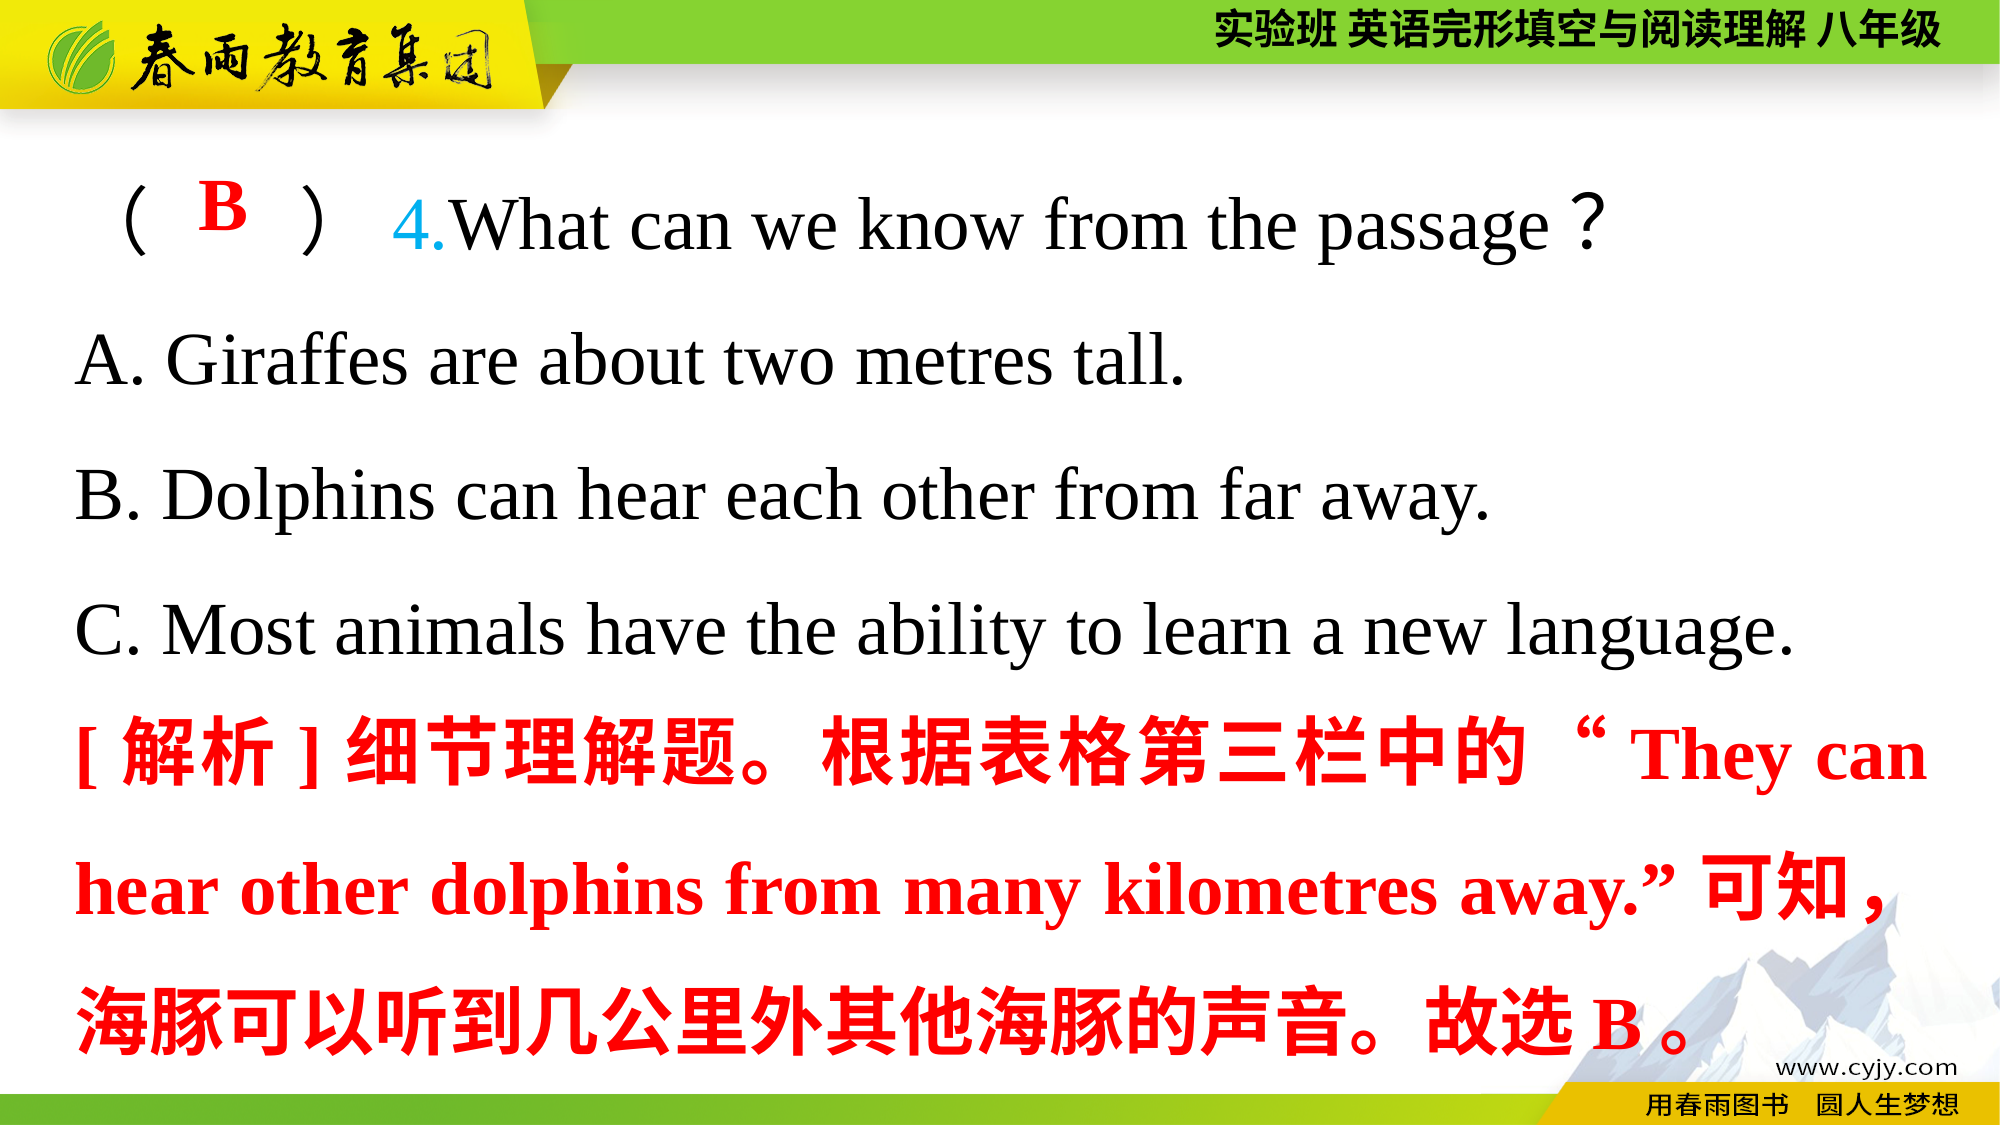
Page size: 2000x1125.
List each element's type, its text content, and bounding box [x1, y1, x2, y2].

picture [0, 0, 2000, 1125]
text_box [解析]细节理解题。根据表格第三栏中的“They can hear other dolphins from many kilometres away.”可知，海豚可以听到几公里外其他海豚的声音。故选B。 [59, 651, 1944, 1072]
text_box B [183, 147, 264, 253]
list （ ）4.What can we know from the passage？ A. Giraffes are about two metres tall. B. Dolphins can hear each other from far away. C. Most animals have the ability to learn a new language. [59, 122, 1944, 651]
